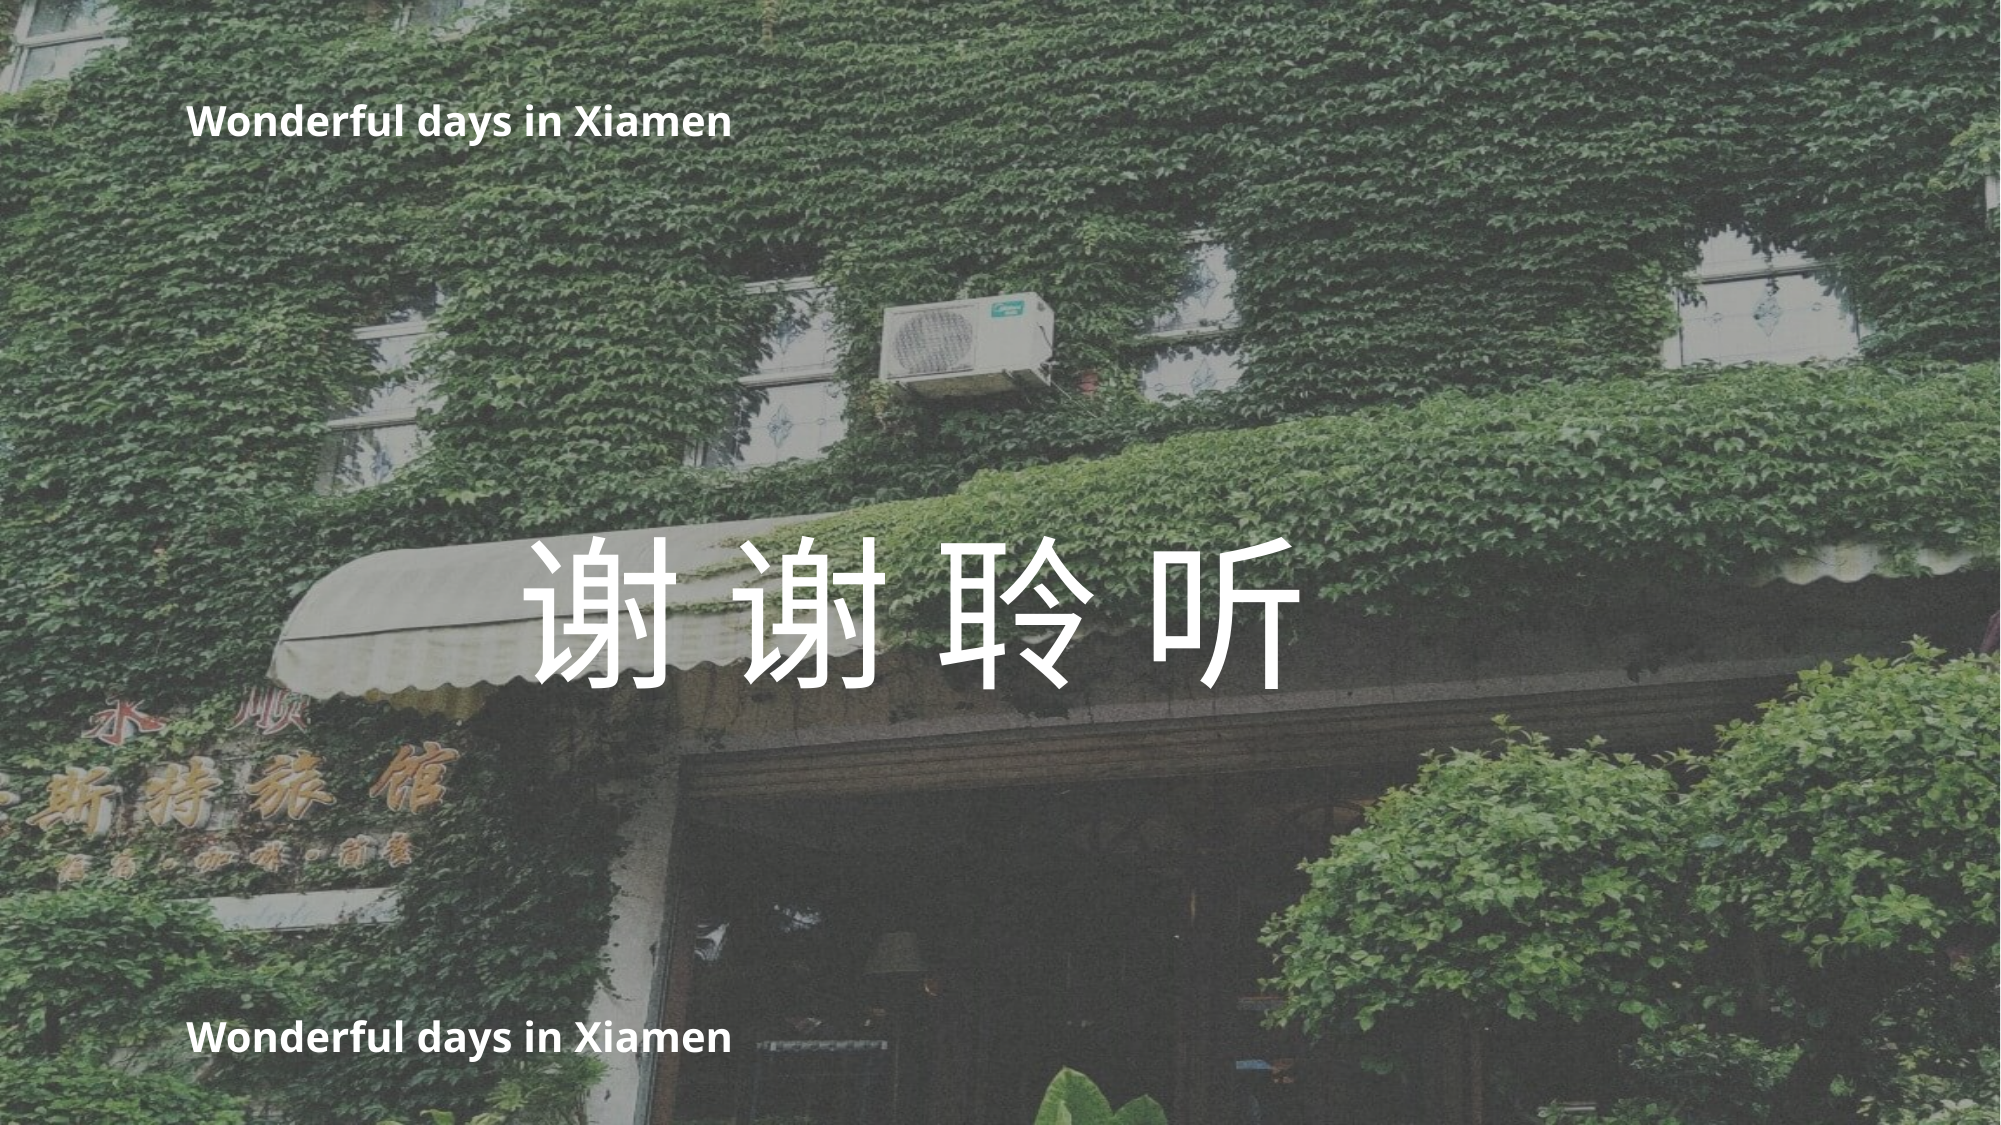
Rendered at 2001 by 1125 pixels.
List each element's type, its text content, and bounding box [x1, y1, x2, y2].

text_box Wonderful days in Xiamen [171, 12, 1828, 153]
text_box Wonderful days in Xiamen [171, 928, 1828, 1069]
text_box 谢谢聆听 [502, 442, 1498, 718]
text_box [0, 0, 2000, 1125]
